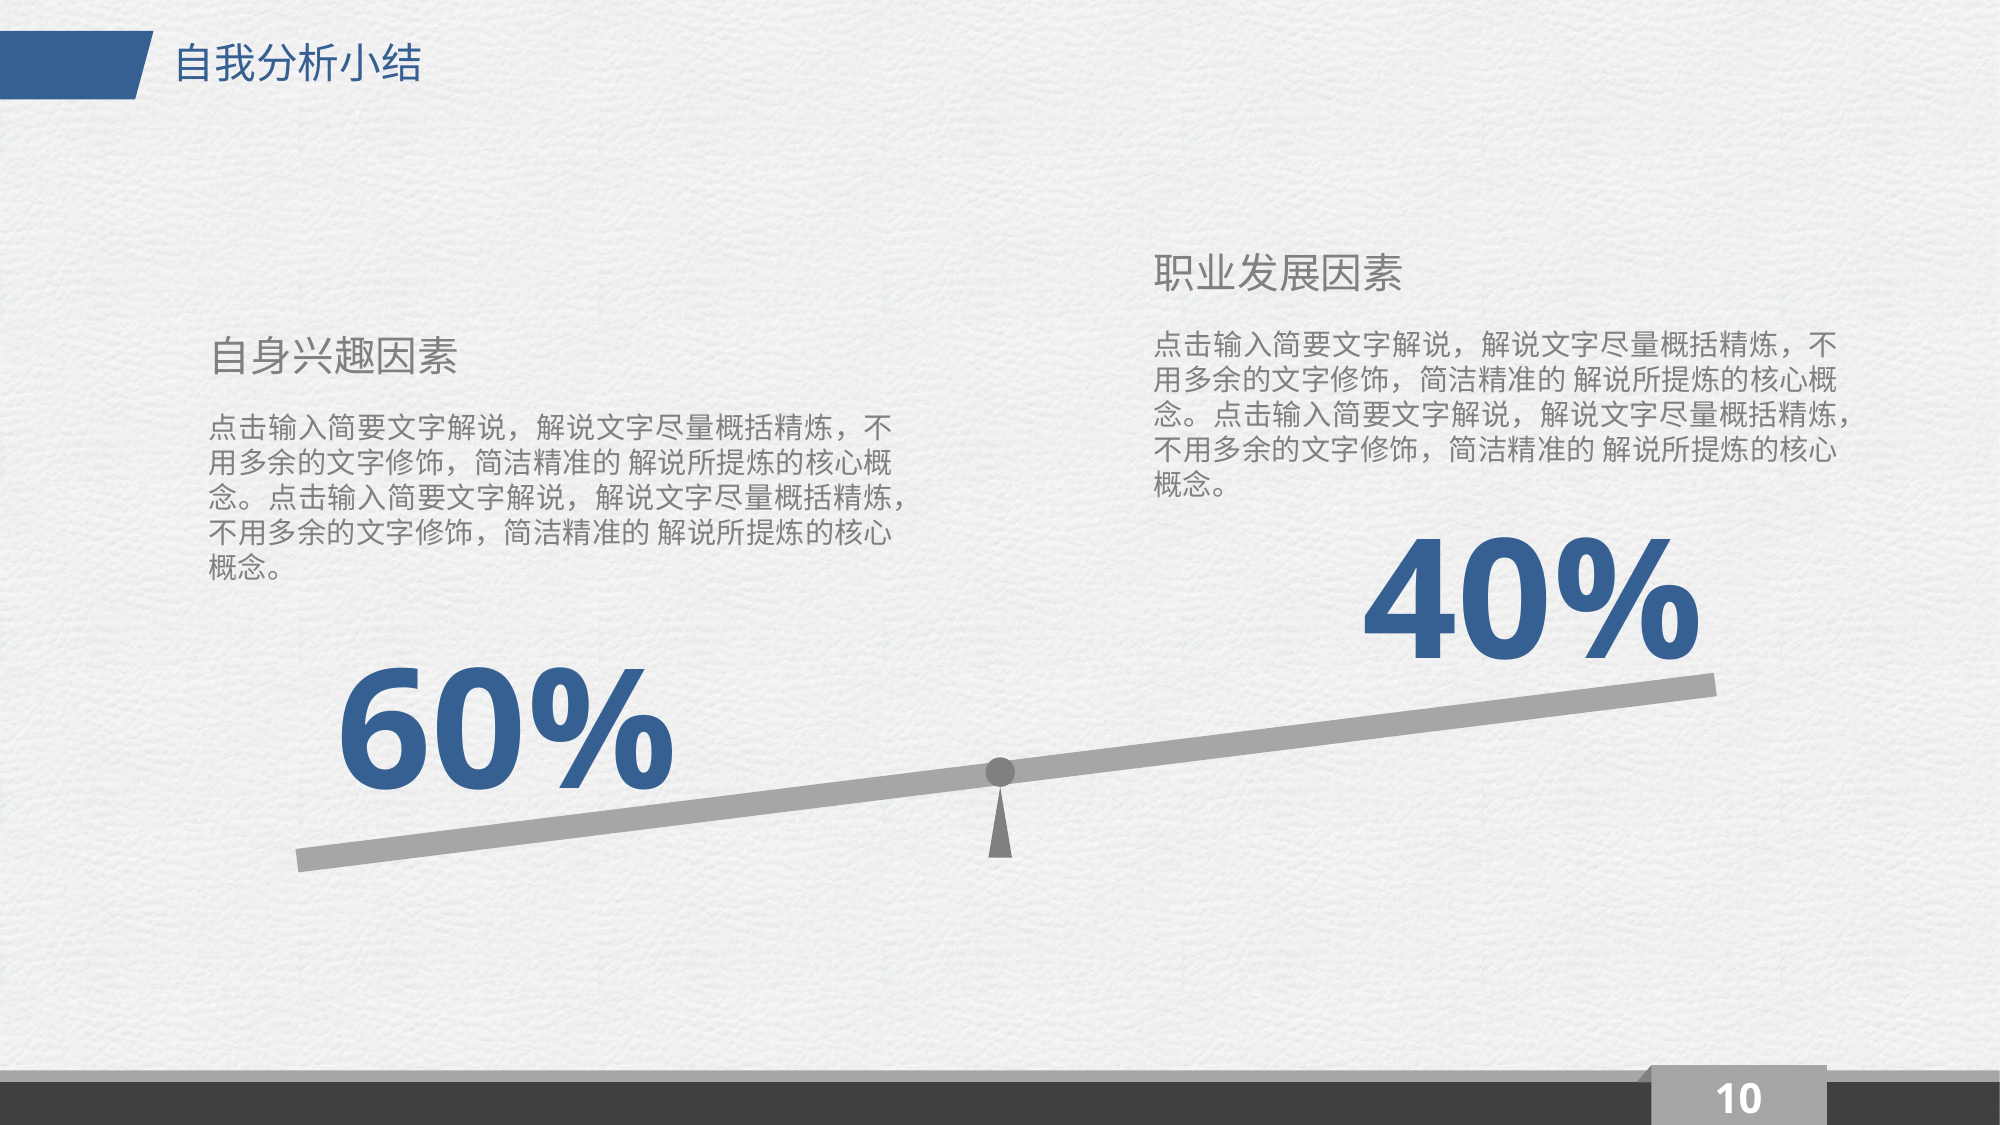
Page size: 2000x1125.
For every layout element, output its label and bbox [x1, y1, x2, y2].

picture [0, 0, 2000, 1125]
text_box [291, 757, 1722, 858]
